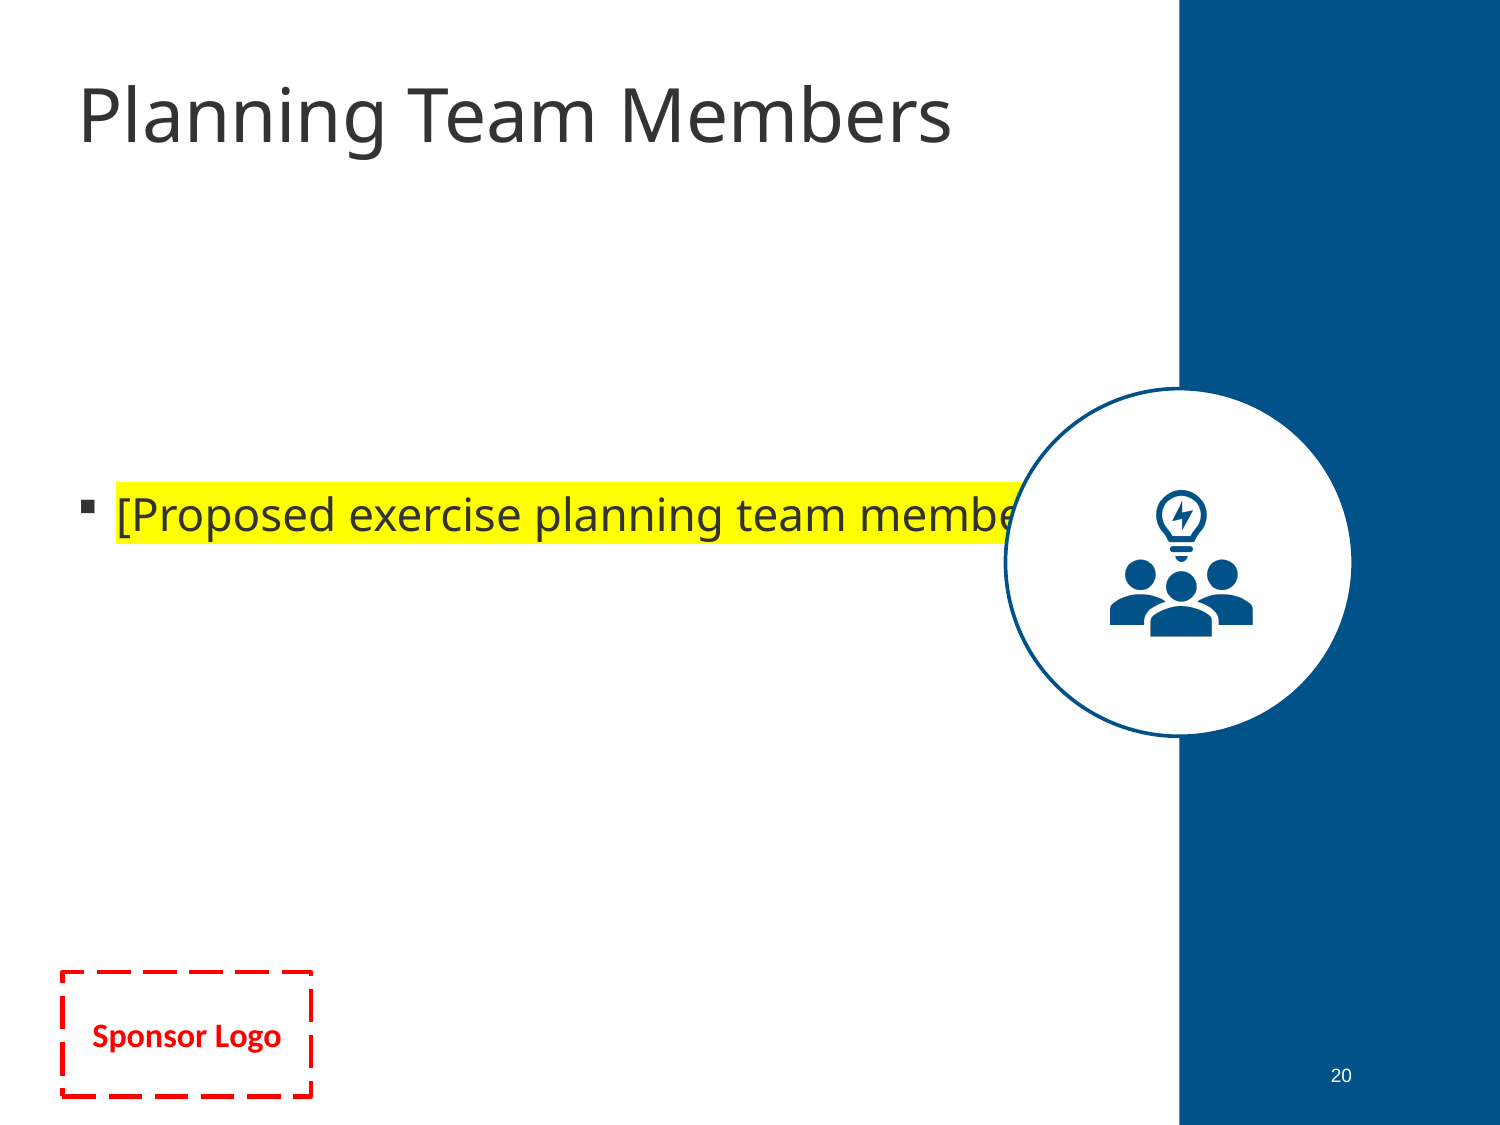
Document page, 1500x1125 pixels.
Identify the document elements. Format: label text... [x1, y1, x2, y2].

title Planning Team Members [62, 31, 1177, 195]
picture [1086, 469, 1275, 658]
text_box [1003, 386, 1356, 739]
list [Proposed exercise planning team members] [62, 388, 1149, 637]
slide_number 20 [1242, 1052, 1368, 1098]
text_box [1177, 0, 1500, 1125]
